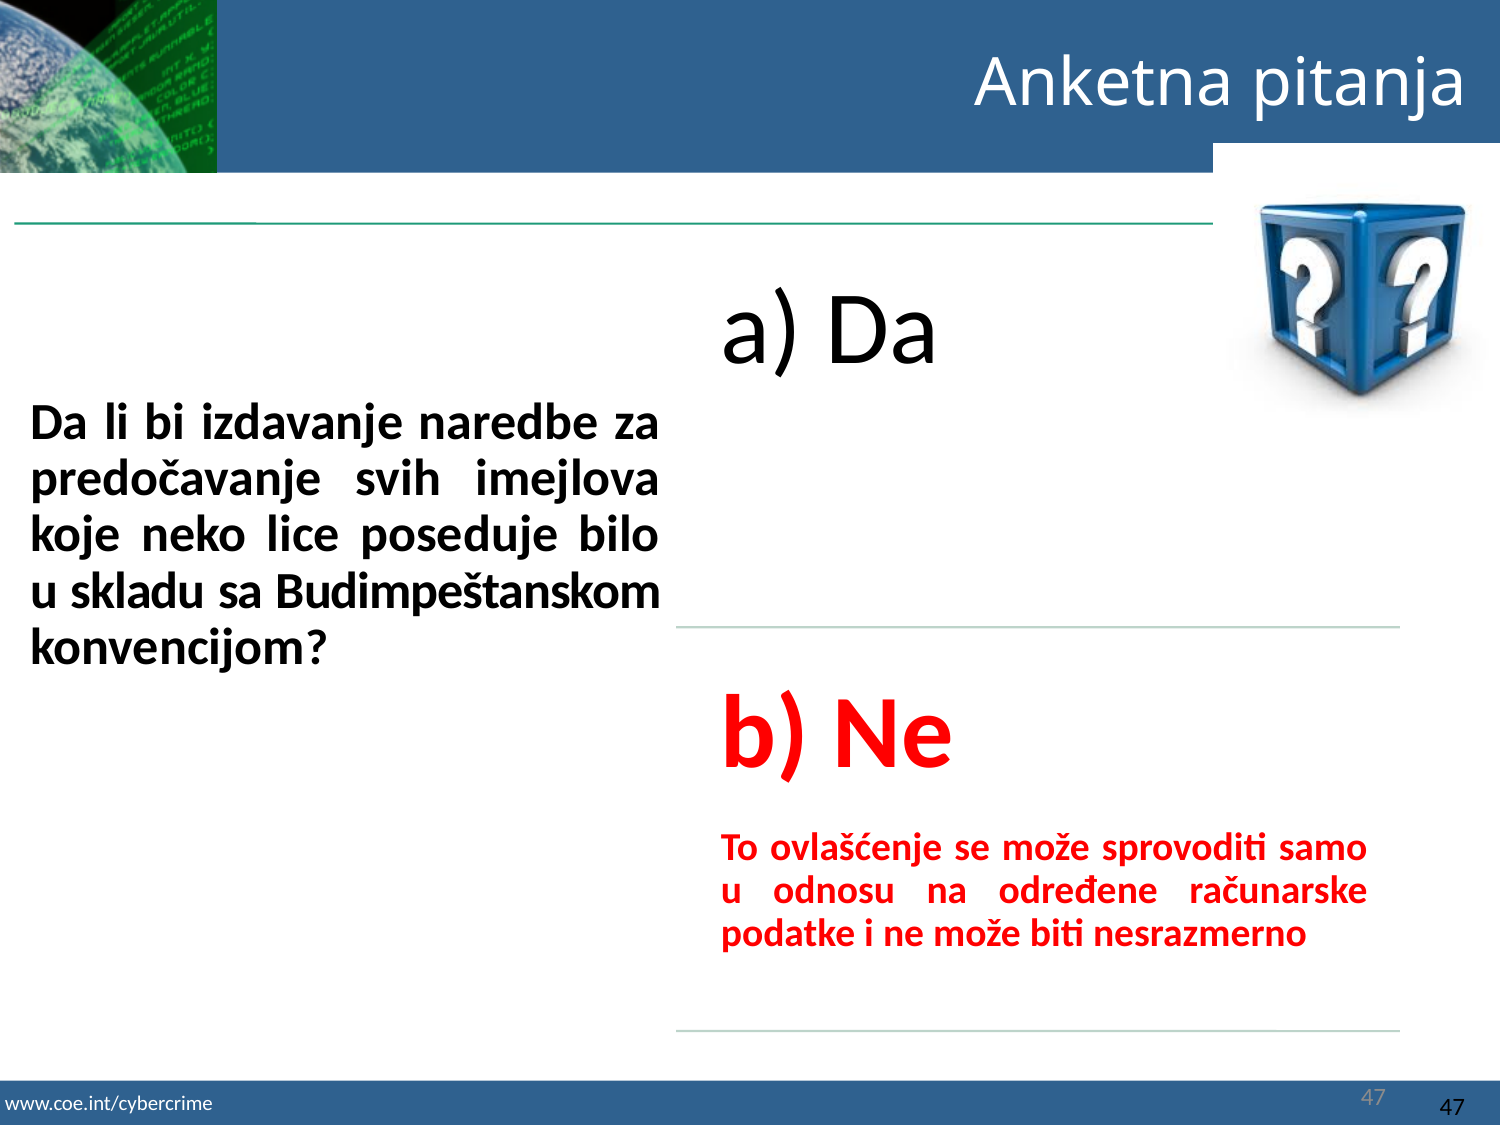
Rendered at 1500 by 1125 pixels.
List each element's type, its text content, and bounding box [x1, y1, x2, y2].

picture [0, 1, 217, 173]
picture [1213, 143, 1500, 434]
text_box 47 [1399, 1069, 1480, 1125]
text_box Anketna pitanja [230, 31, 1483, 126]
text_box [14, 223, 1402, 1053]
slide_number 47 [1051, 1065, 1402, 1125]
